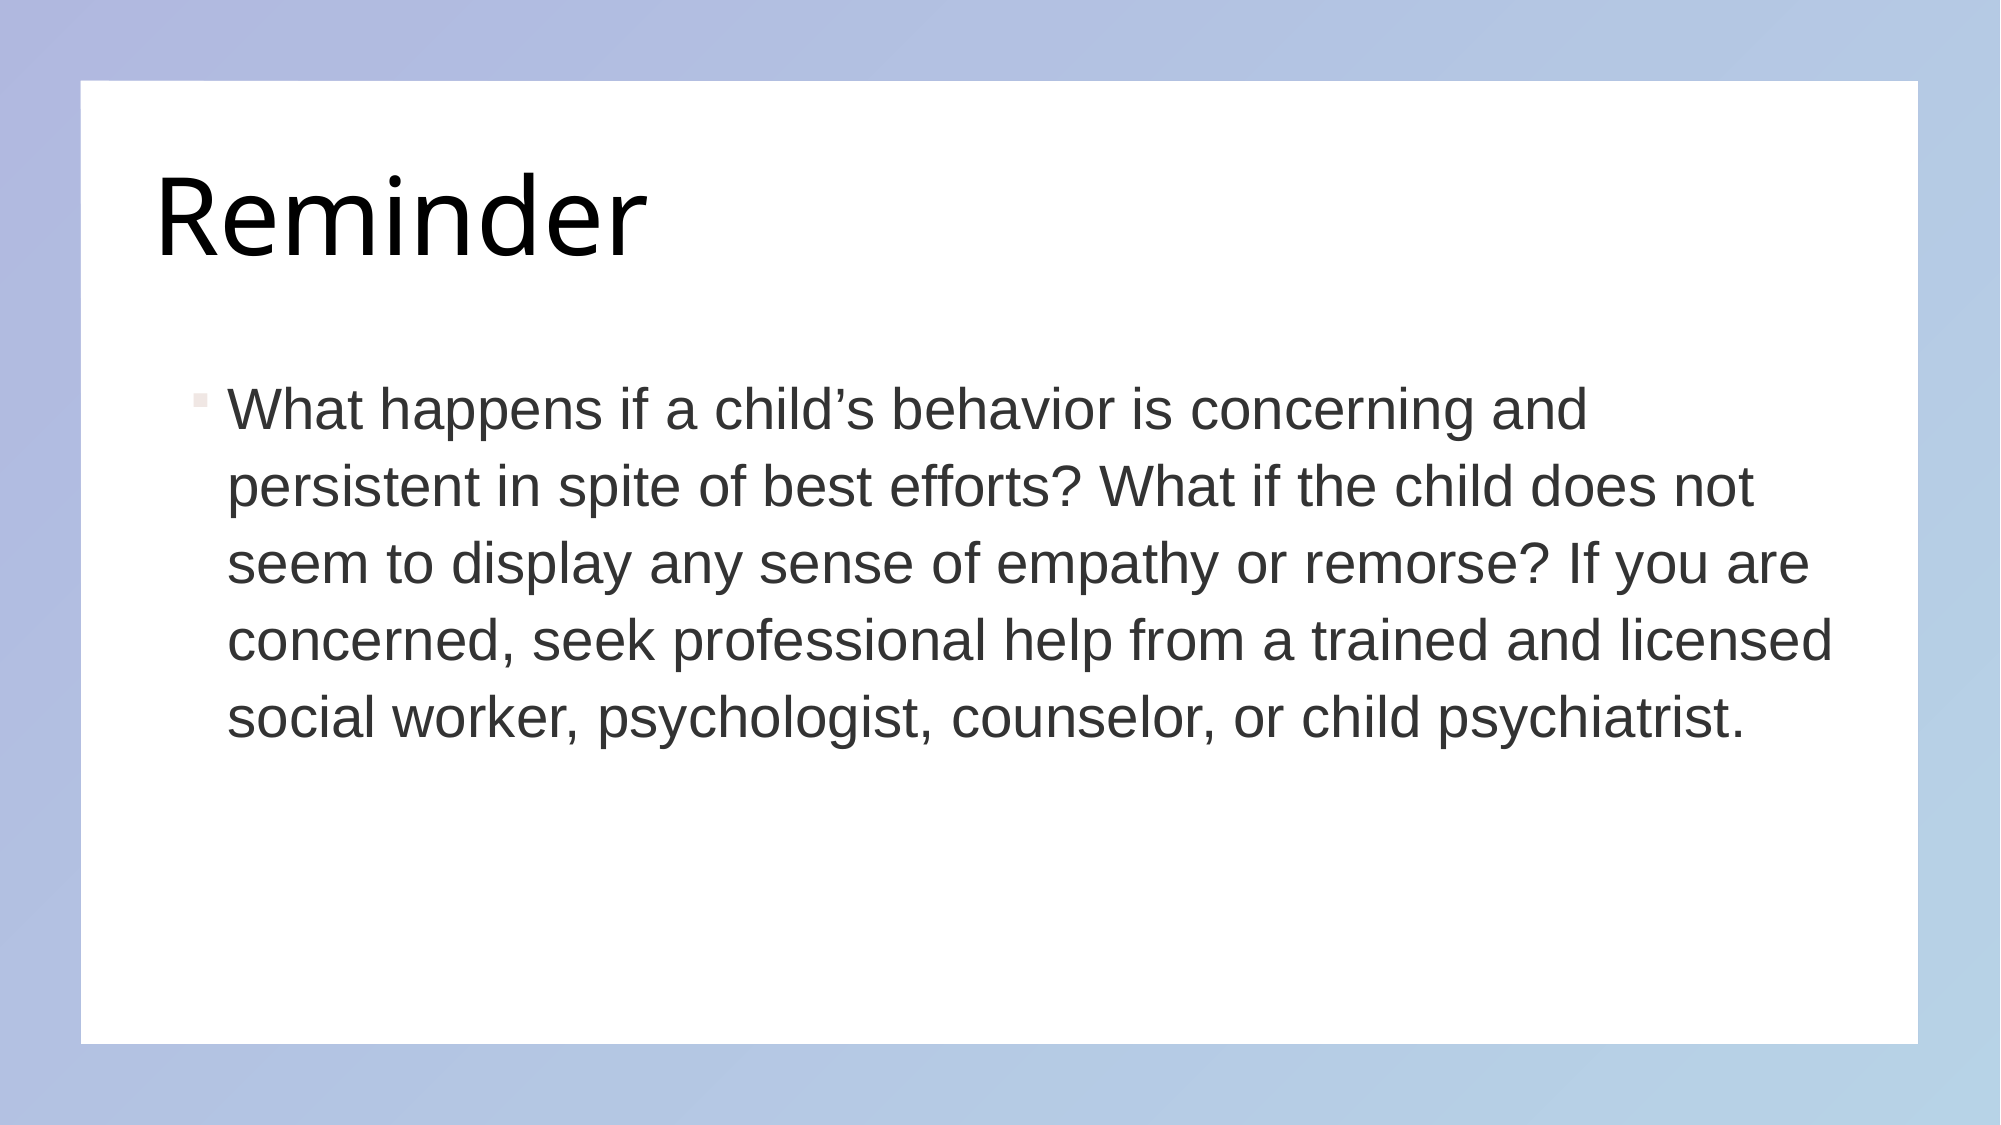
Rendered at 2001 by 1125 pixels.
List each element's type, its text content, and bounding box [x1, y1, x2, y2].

title Reminder [137, 111, 1863, 330]
list What happens if a child’s behavior is concerning and persistent in spite of best efforts? What if the child does not seem to display any sense of empathy or remorse? If you are concerned, seek professional help from a trained and licensed social worker, psychologist, counselor, or child psychiatrist. [137, 357, 1863, 1014]
